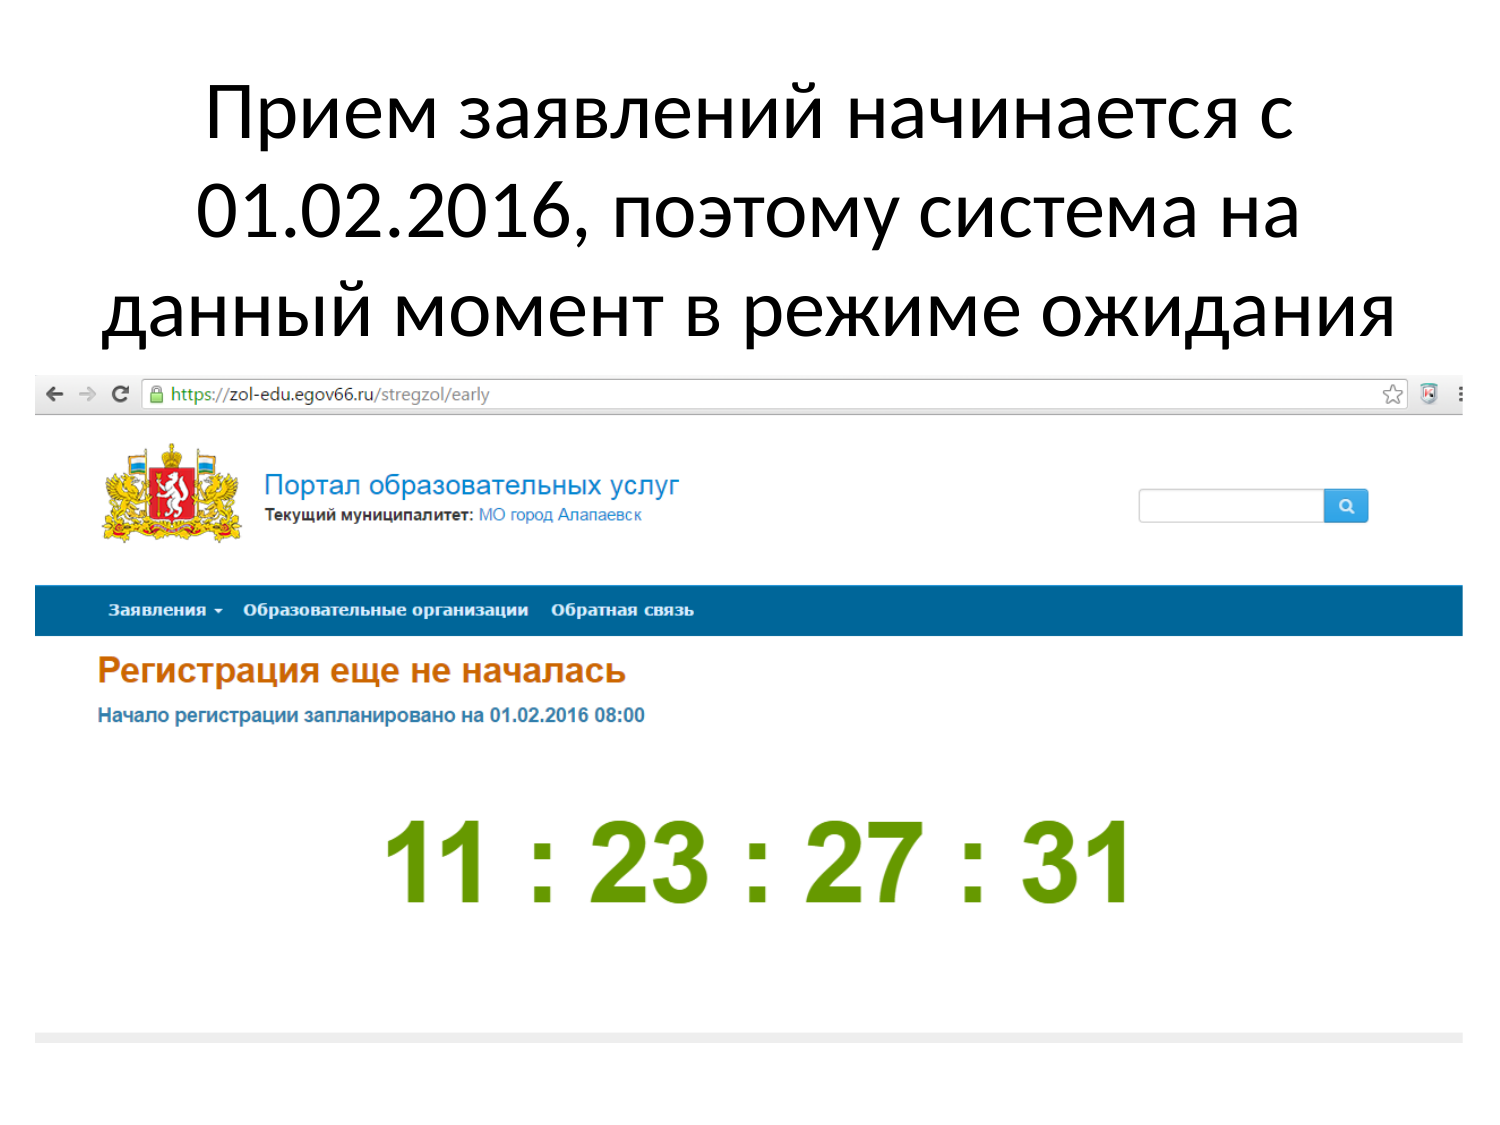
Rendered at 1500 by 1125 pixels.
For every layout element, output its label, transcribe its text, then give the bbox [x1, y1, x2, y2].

title Прием заявлений начинается с 01.02.2016, поэтому система на данный момент в режиме ожидания [75, 45, 1425, 364]
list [34, 374, 1463, 1044]
